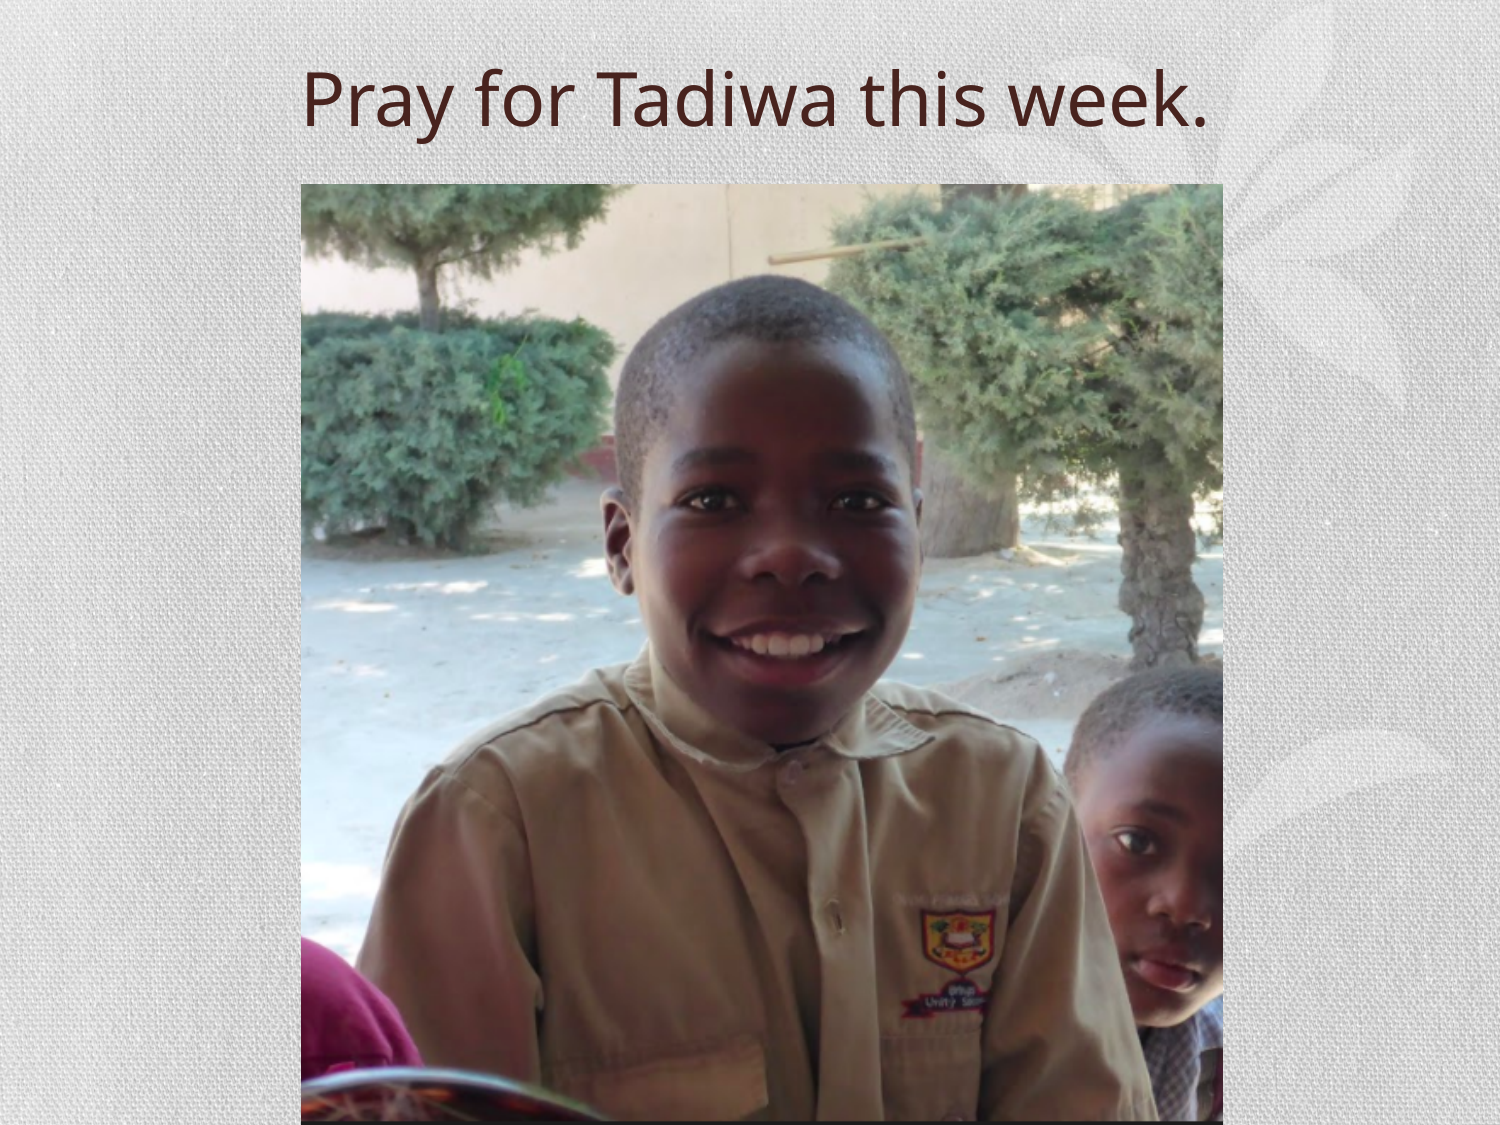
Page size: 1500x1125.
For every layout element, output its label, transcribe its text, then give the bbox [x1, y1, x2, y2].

picture [0, 0, 1500, 1125]
title Pray for Tadiwa this week. [147, 30, 1365, 149]
